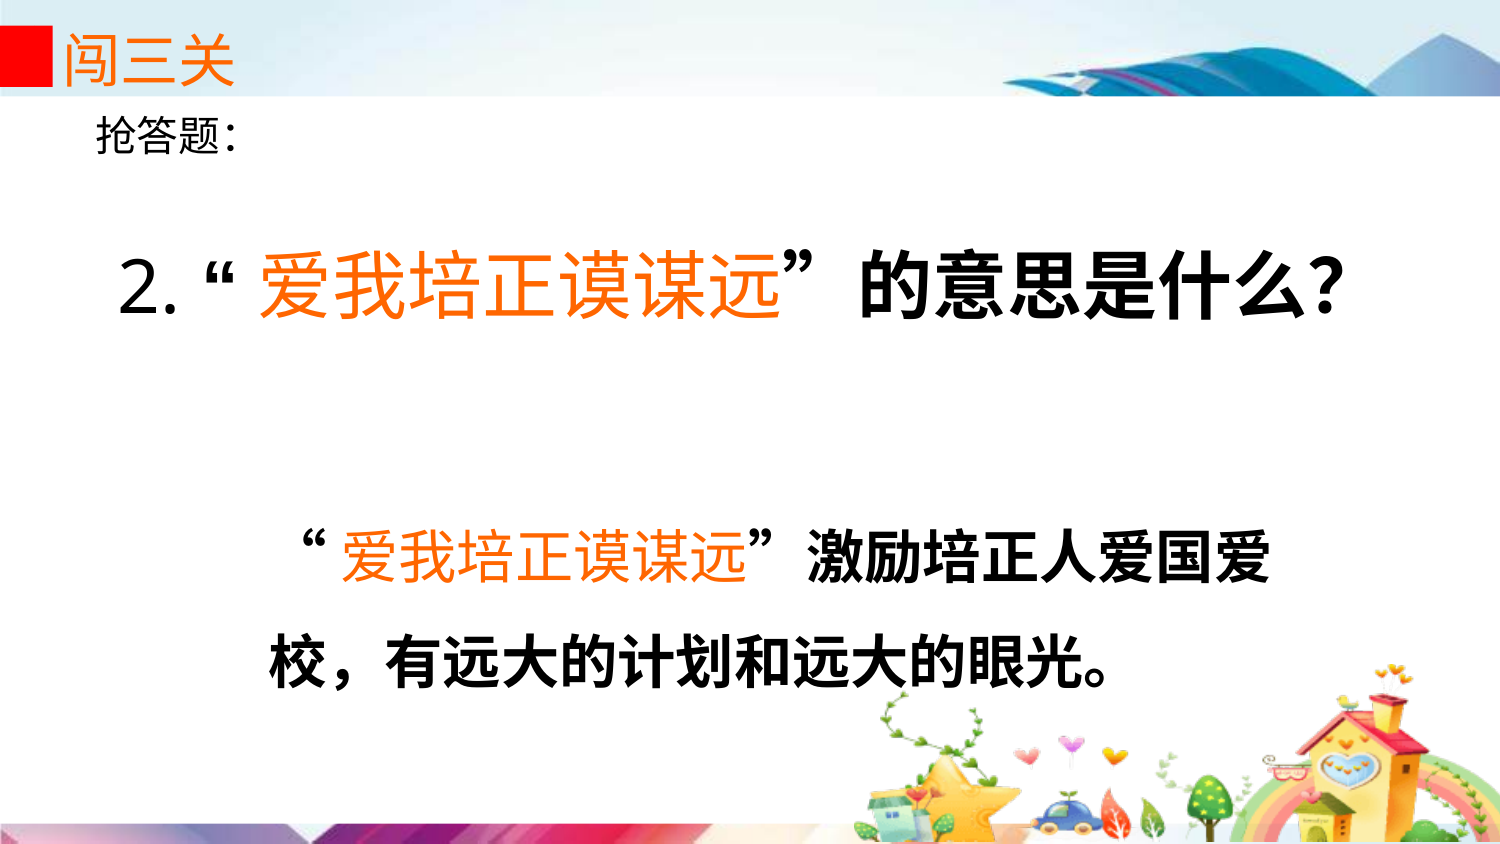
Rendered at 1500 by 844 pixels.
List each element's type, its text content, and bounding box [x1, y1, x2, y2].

picture [1189, 88, 1203, 96]
text_box “爱我培正谟谋远”激励培正人爱国爱校，有远大的计划和远大的眼光。 [253, 477, 1294, 702]
text_box 闯三关 [47, 16, 253, 102]
picture [0, 0, 1500, 96]
text_box 抢答题： [80, 102, 277, 168]
text_box 2. “爱我培正谟谋远”的意思是什么？ [101, 186, 1399, 337]
picture [0, 664, 1500, 844]
picture [0, 87, 47, 96]
